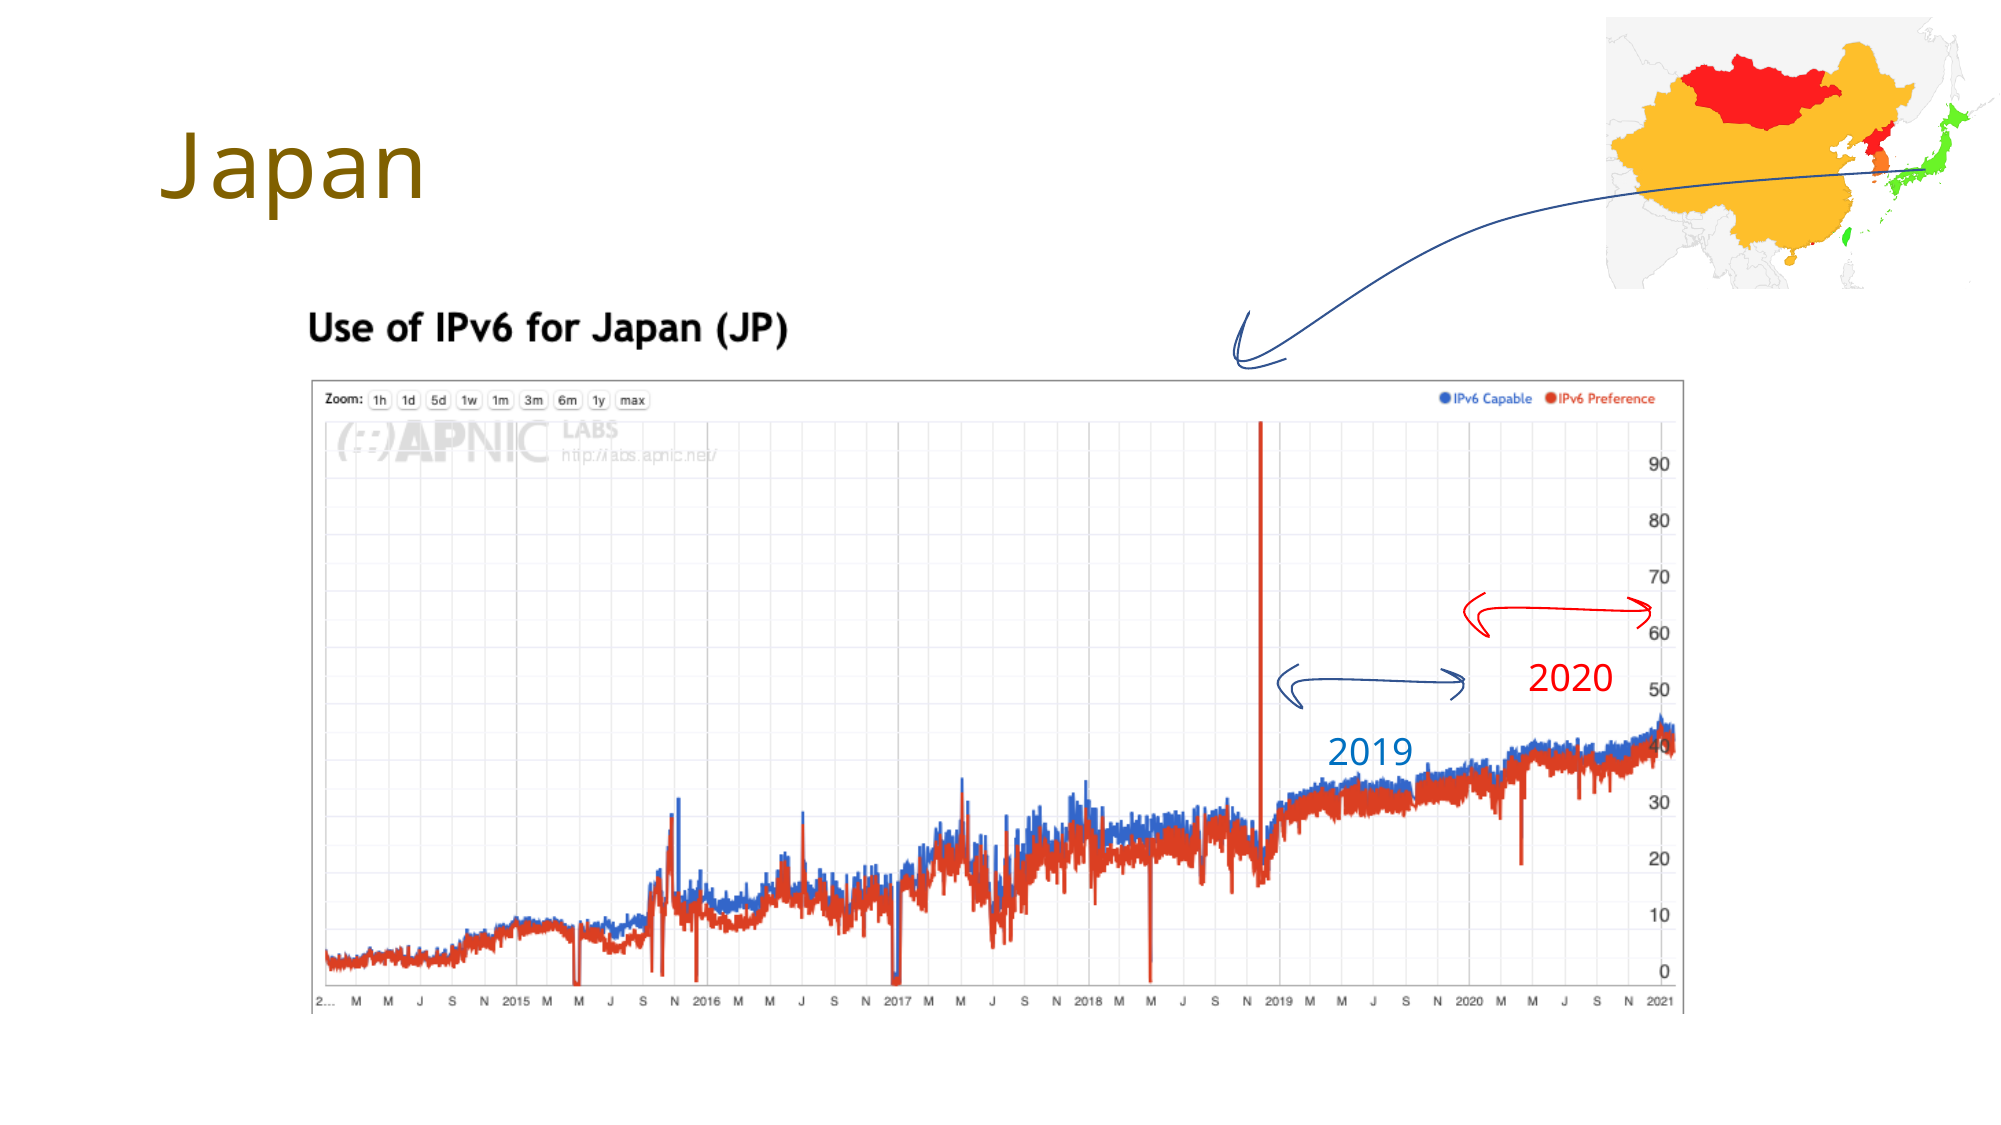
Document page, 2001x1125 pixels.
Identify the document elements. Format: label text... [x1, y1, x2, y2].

picture [1606, 15, 2000, 289]
text_box [1346, 196, 1606, 299]
title Japan [137, 59, 1606, 278]
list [301, 299, 1698, 1014]
